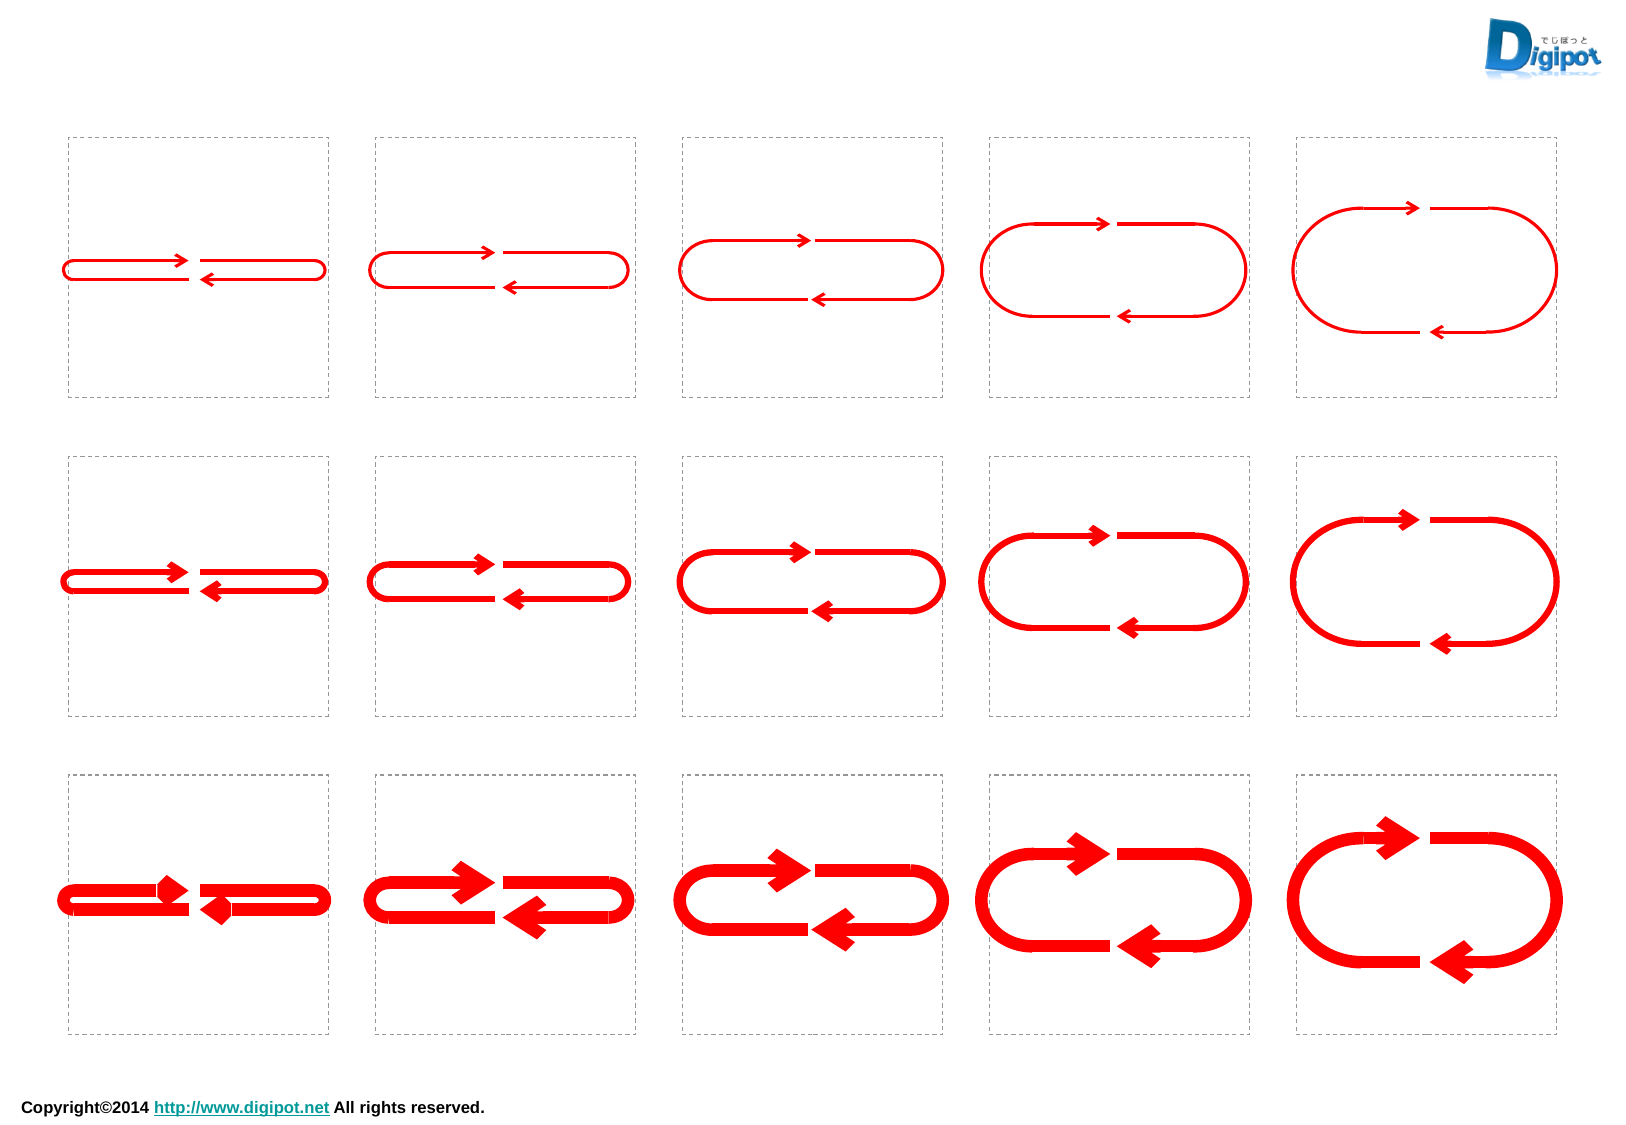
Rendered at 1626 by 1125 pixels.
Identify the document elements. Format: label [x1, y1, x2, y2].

text_box [980, 853, 1247, 947]
text_box [62, 890, 326, 910]
text_box [679, 240, 944, 300]
text_box [980, 535, 1247, 629]
text_box [679, 870, 944, 930]
text_box [1292, 207, 1557, 333]
text_box [1292, 519, 1557, 644]
text_box [62, 571, 326, 592]
text_box [369, 252, 629, 288]
text_box [980, 223, 1247, 317]
text_box [679, 551, 944, 612]
text_box [369, 564, 629, 600]
text_box [62, 260, 326, 280]
text_box [369, 882, 629, 918]
picture [1485, 18, 1602, 82]
text_box [1292, 837, 1557, 963]
